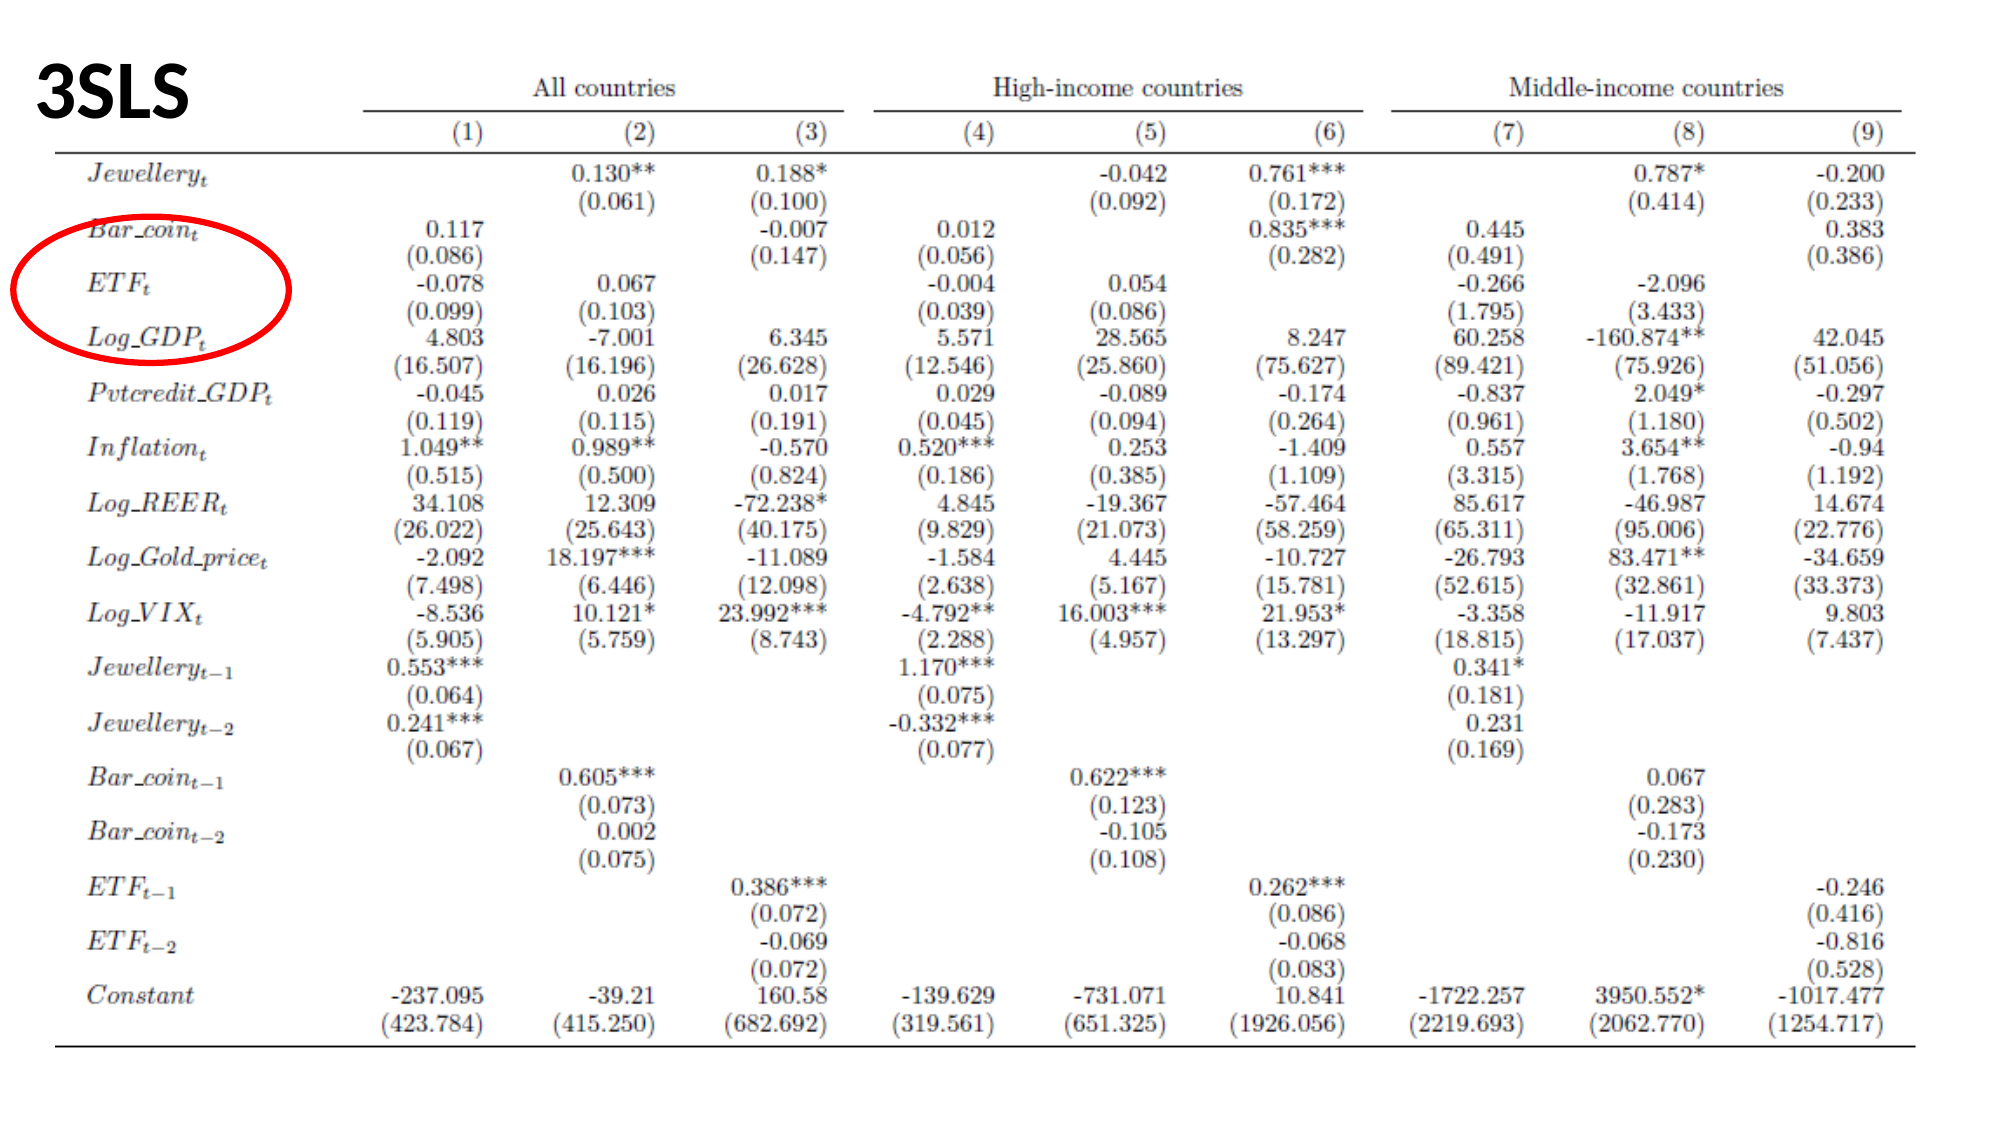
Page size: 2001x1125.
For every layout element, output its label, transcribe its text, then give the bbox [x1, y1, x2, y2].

text_box [12, 236, 54, 343]
picture [54, 70, 1923, 1053]
text_box 3SLS [19, 28, 206, 143]
